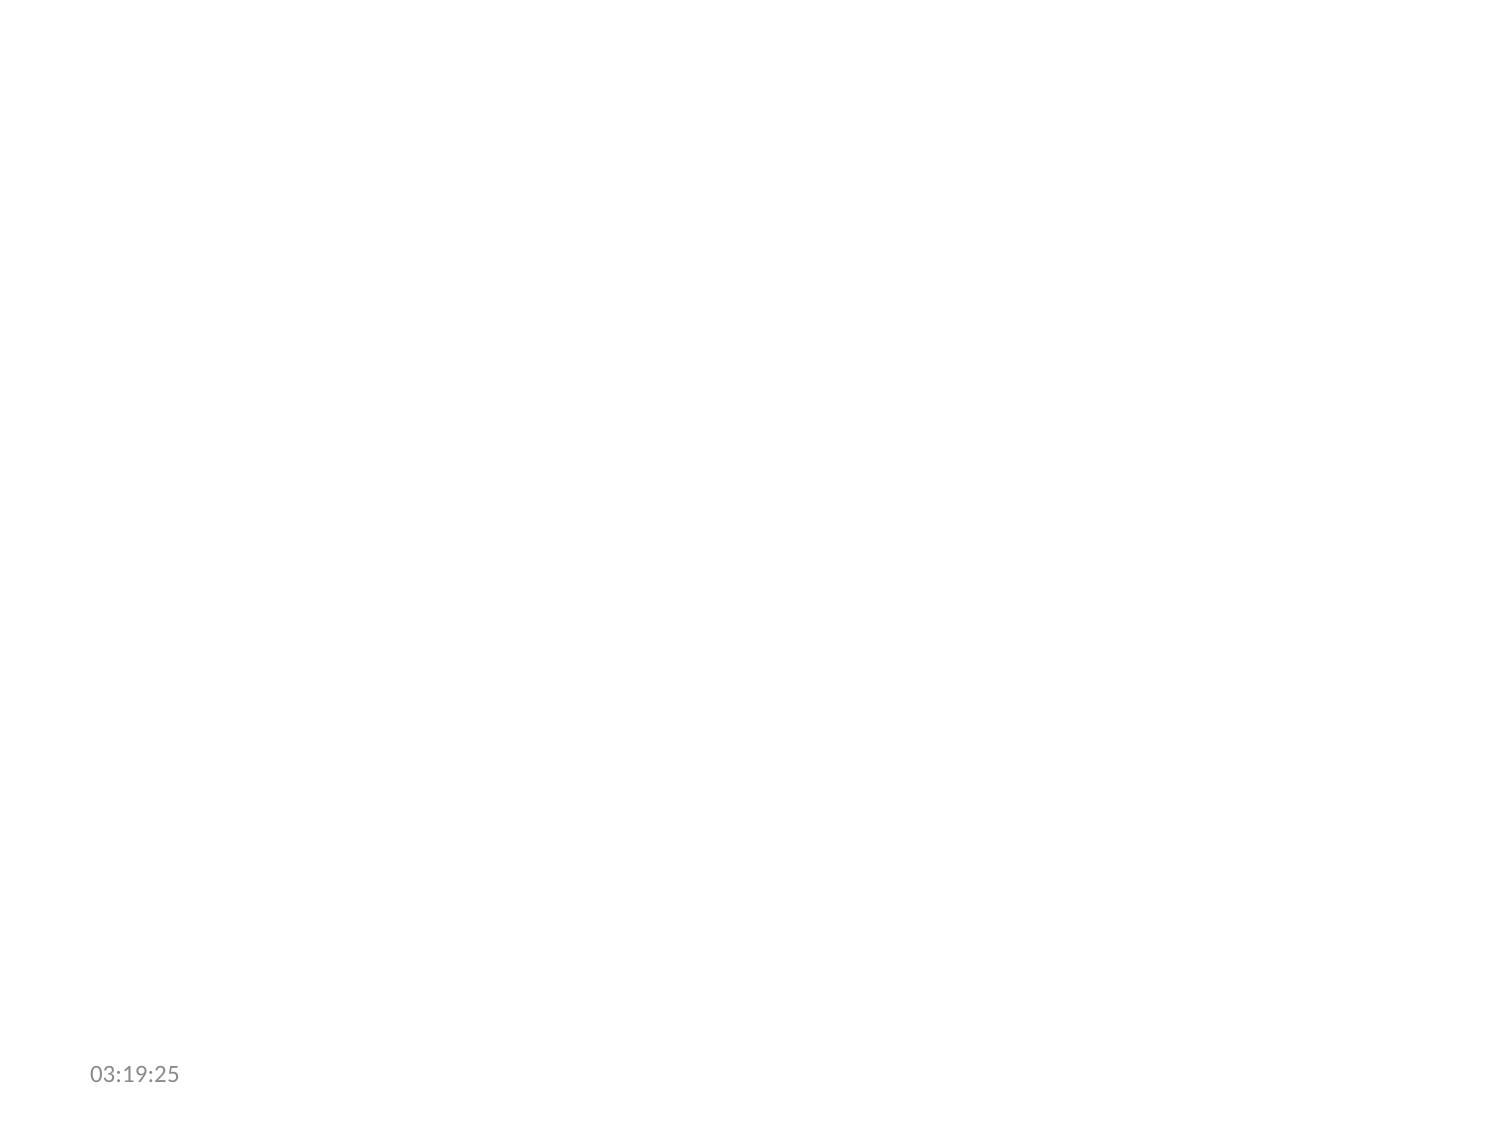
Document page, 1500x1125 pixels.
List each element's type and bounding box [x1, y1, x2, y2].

slide_number [75, 1042, 425, 1103]
